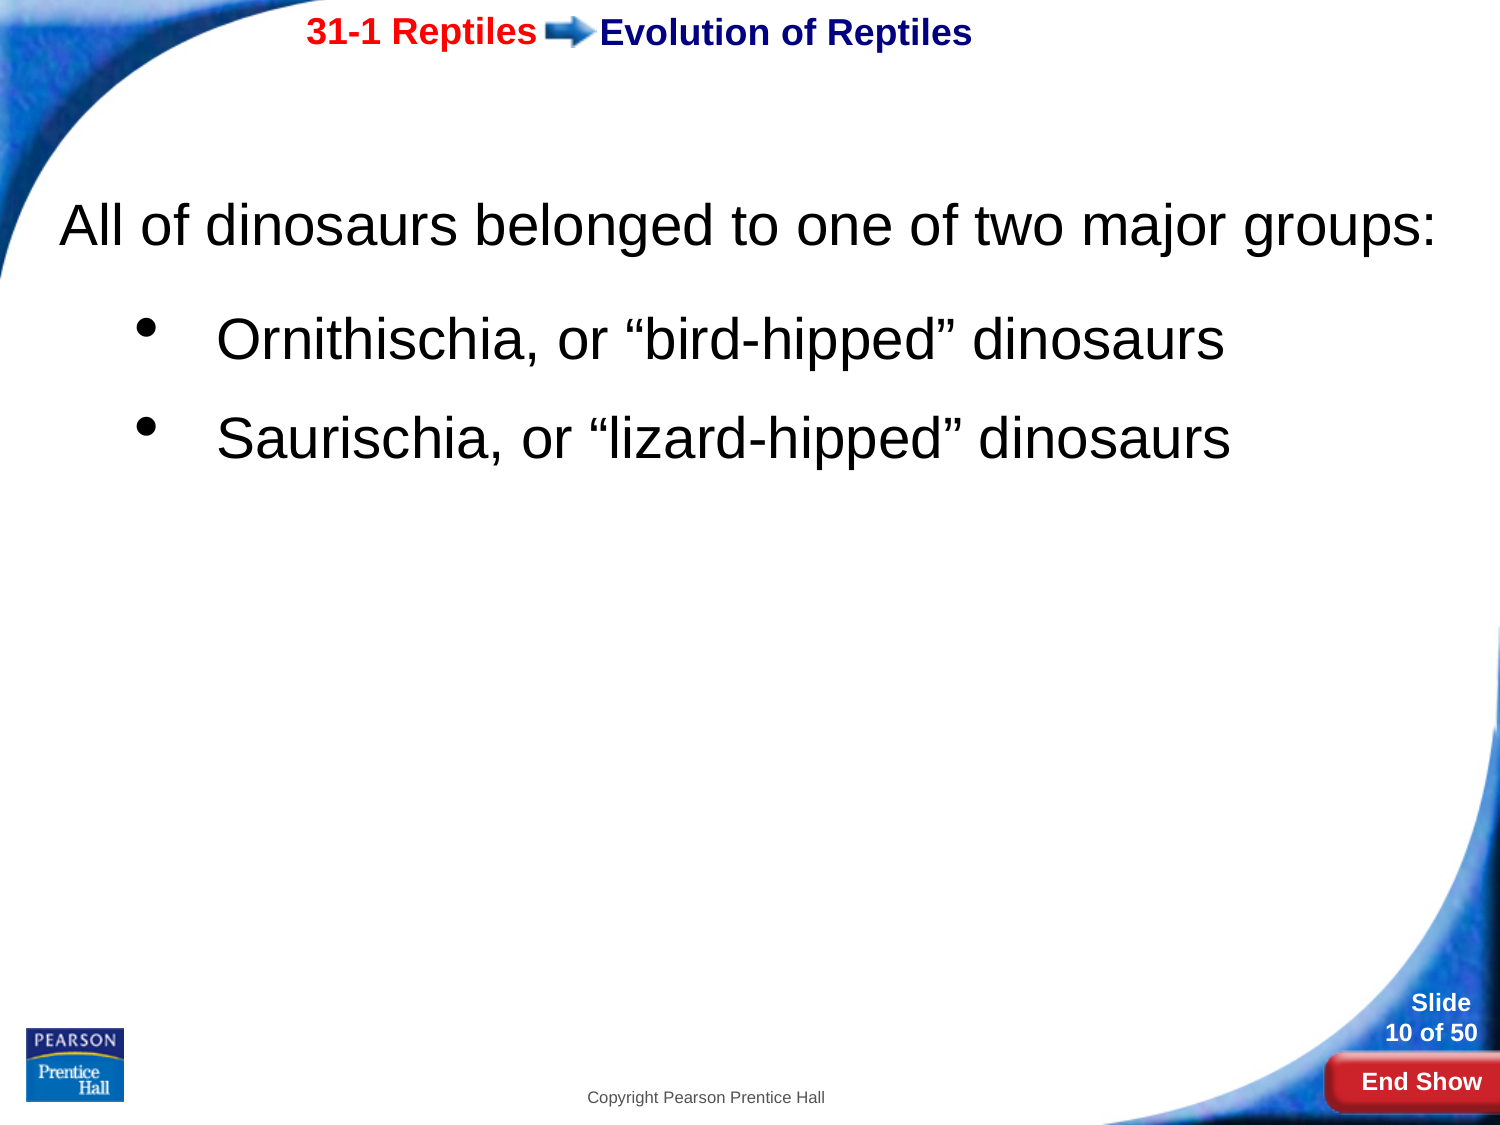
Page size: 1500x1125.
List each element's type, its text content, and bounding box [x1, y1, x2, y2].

list All of dinosaurs belonged to one of two major groups: Ornithischia, or “bird-hipped” dinosaurs Saurischia, or “lizard-hipped” dinosaurs [44, 179, 1463, 976]
title Evolution of Reptiles [584, 0, 1254, 76]
picture [0, 0, 1500, 1125]
footer Copyright Pearson Prentice Hall [468, 1078, 945, 1105]
